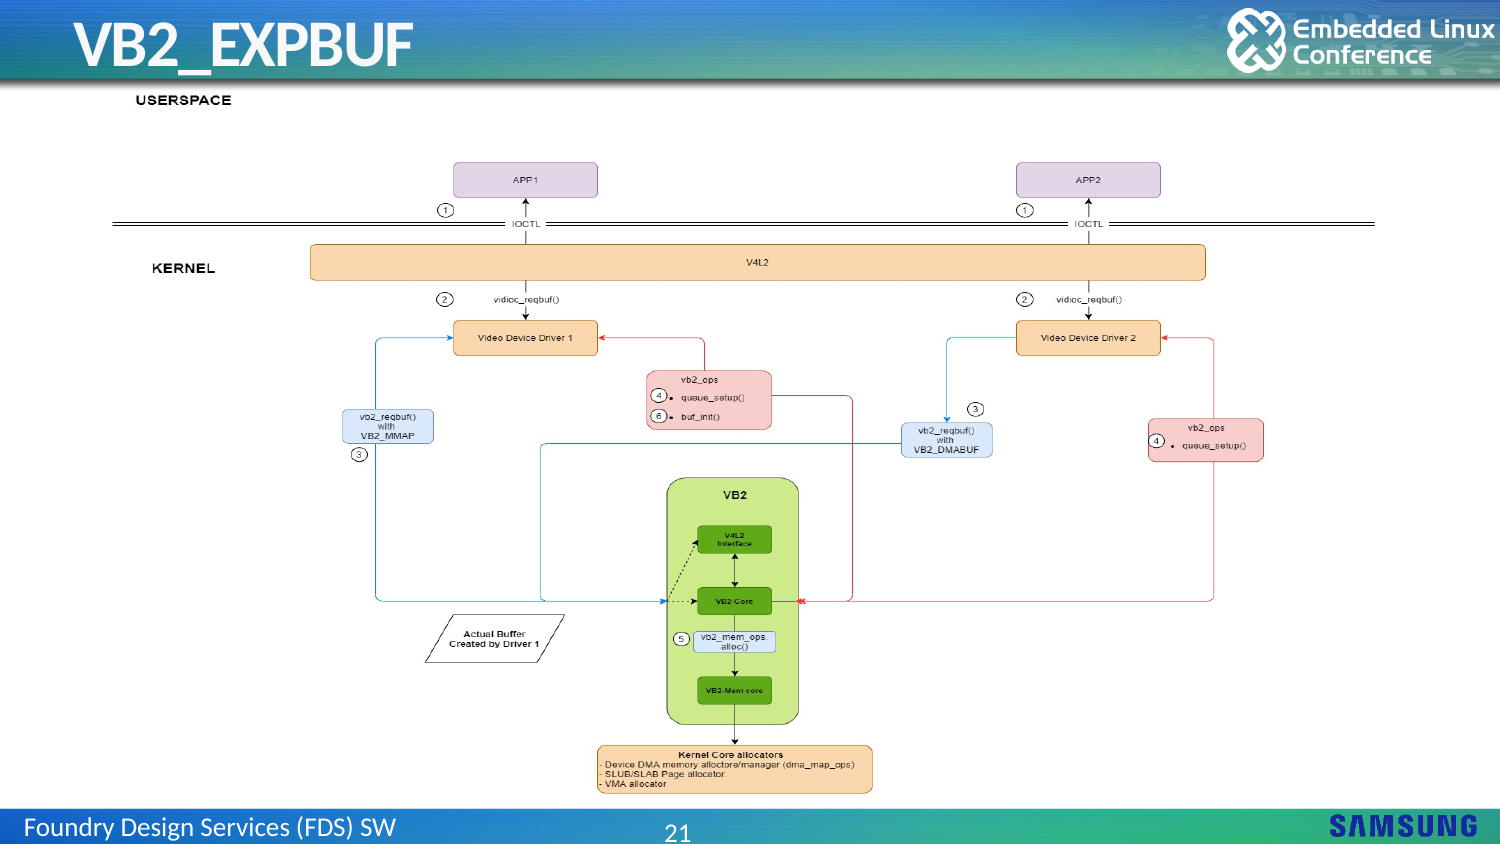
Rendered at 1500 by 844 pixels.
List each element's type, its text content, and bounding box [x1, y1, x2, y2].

picture [0, 0, 1500, 844]
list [112, 92, 1376, 795]
title VB2_EXPBUF [58, 1, 1430, 78]
